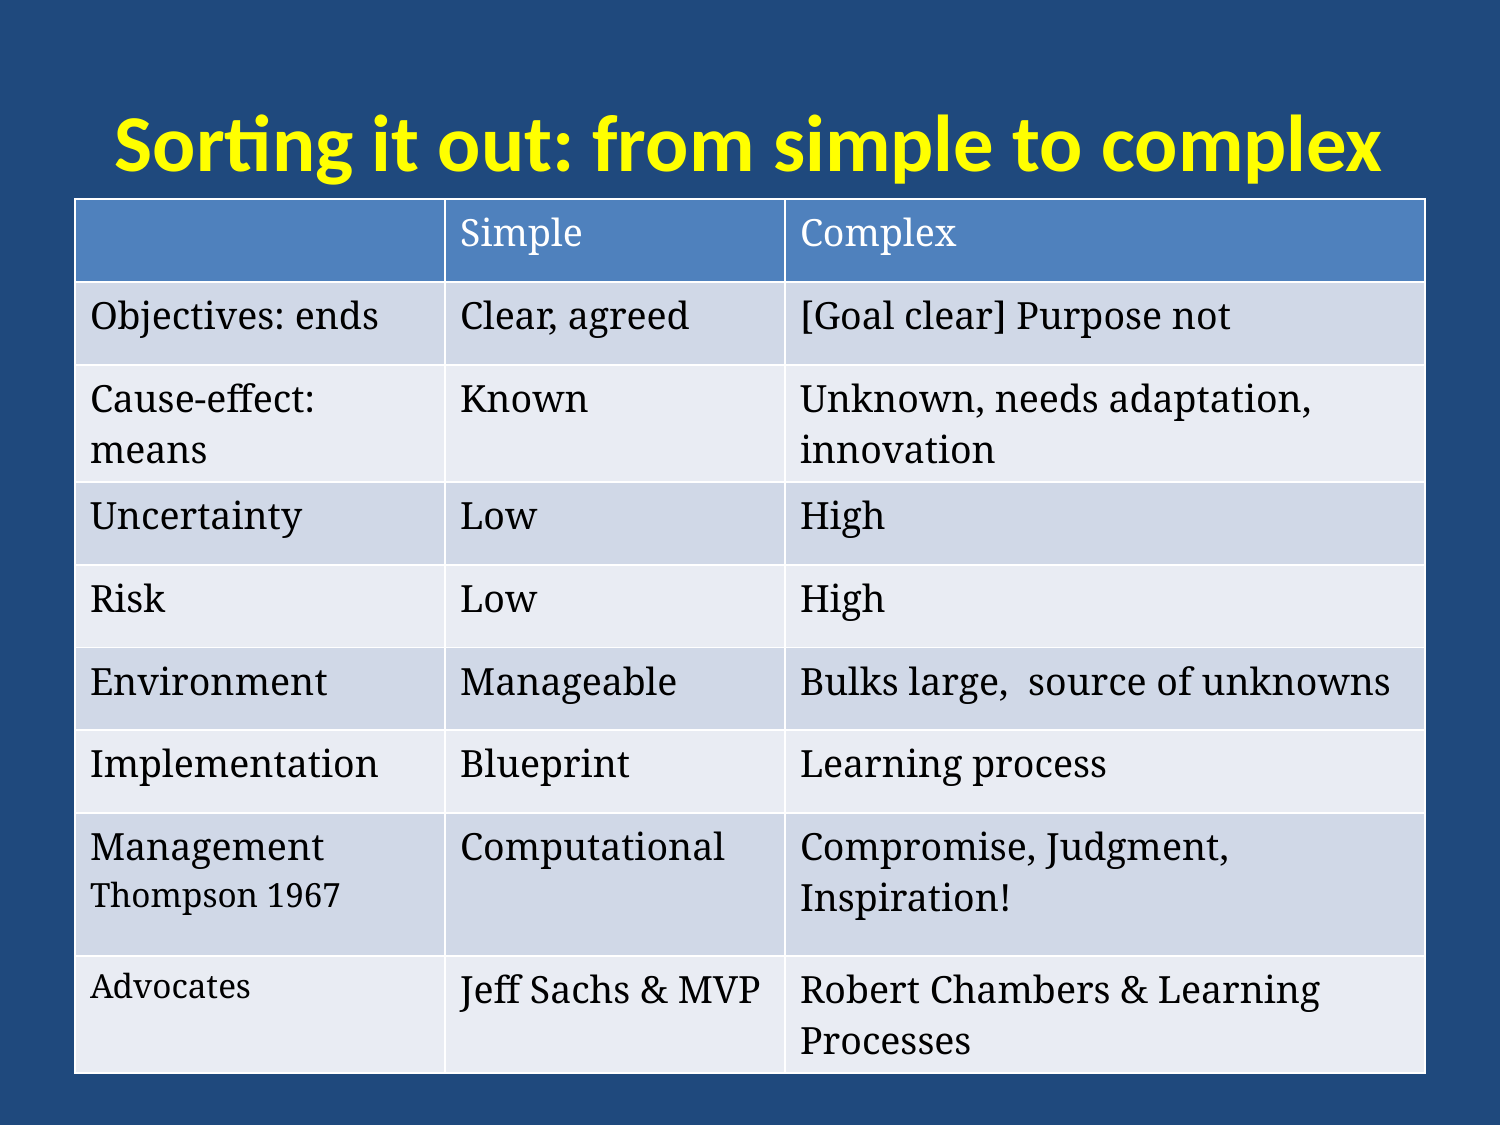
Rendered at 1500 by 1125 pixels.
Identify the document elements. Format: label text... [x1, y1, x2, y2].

table_header [76, 200, 444, 281]
table_cell High [786, 483, 1424, 564]
table_cell Computational [446, 814, 784, 955]
table_cell Robert Chambers & Learning Processes [786, 957, 1424, 1072]
table_cell Objectives: ends [76, 283, 444, 364]
table_cell Cause-effect: means [76, 366, 444, 481]
table_cell Low [446, 483, 784, 564]
table_cell Learning process [786, 731, 1424, 812]
table_cell Compromise, Judgment, Inspiration! [786, 814, 1424, 955]
table_cell Management Thompson 1967 [76, 814, 444, 955]
title Sorting it out: from simple to complex [74, 44, 1426, 198]
table_cell Advocates [76, 957, 444, 1072]
table_cell Implementation [76, 731, 444, 812]
table_header Complex [786, 200, 1424, 281]
table_cell Manageable [446, 648, 784, 729]
table_cell Jeff Sachs & MVP [446, 957, 784, 1072]
table_cell [Goal clear] Purpose not [786, 283, 1424, 364]
table_header Simple [446, 200, 784, 281]
table_cell Risk [76, 566, 444, 647]
table_cell Uncertainty [76, 483, 444, 564]
table_cell Clear, agreed [446, 283, 784, 364]
table_cell Low [446, 566, 784, 647]
table_cell Bulks large, source of unknowns [786, 648, 1424, 729]
table_cell Environment [76, 648, 444, 729]
table_cell Known [446, 366, 784, 481]
table_cell Blueprint [446, 731, 784, 812]
table_cell Unknown, needs adaptation, innovation [786, 366, 1424, 481]
table_cell High [786, 566, 1424, 647]
